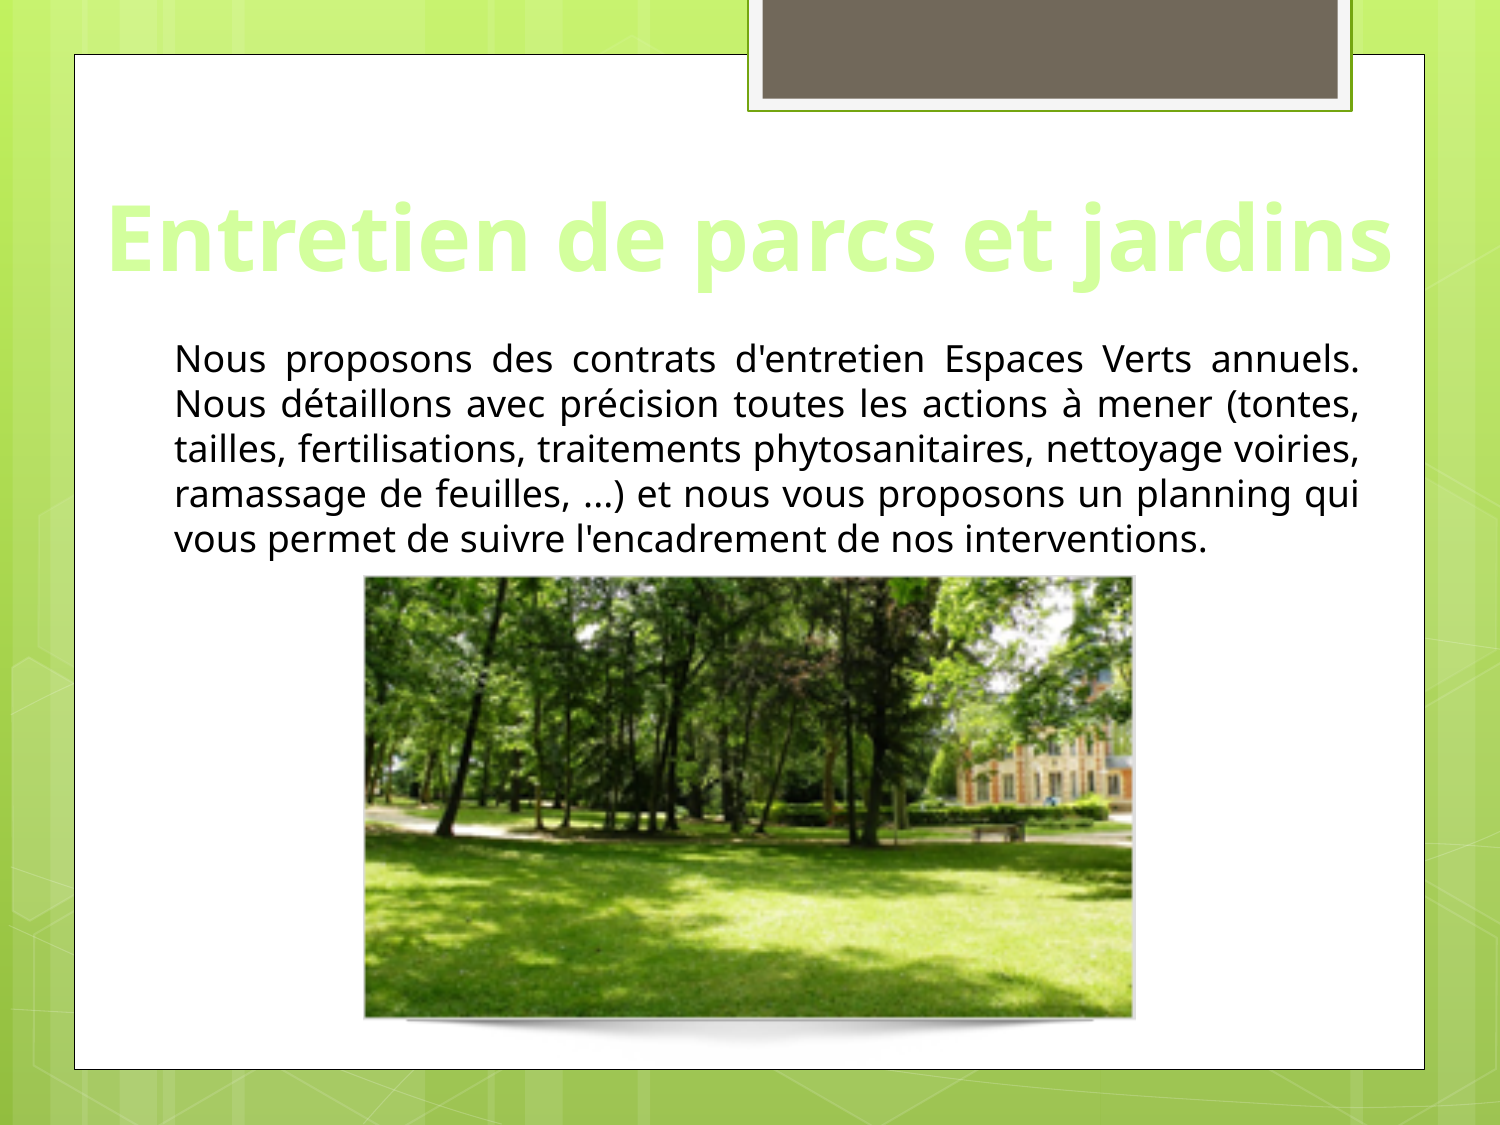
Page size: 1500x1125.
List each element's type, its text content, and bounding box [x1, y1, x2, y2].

text_box Entretien de parcs et jardins [88, 172, 1411, 298]
picture [363, 575, 1136, 1066]
text_box Nous proposons des contrats d'entretien Espaces Verts annuels. Nous détaillons avec précision toutes les actions à mener (tontes, tailles, fertilisations, traitements phytosanitaires, nettoyage voiries, ramassage de feuilles, ...) et nous vous proposons un planning qui vous permet de suivre l'encadrement de nos interventions. [159, 327, 1376, 568]
